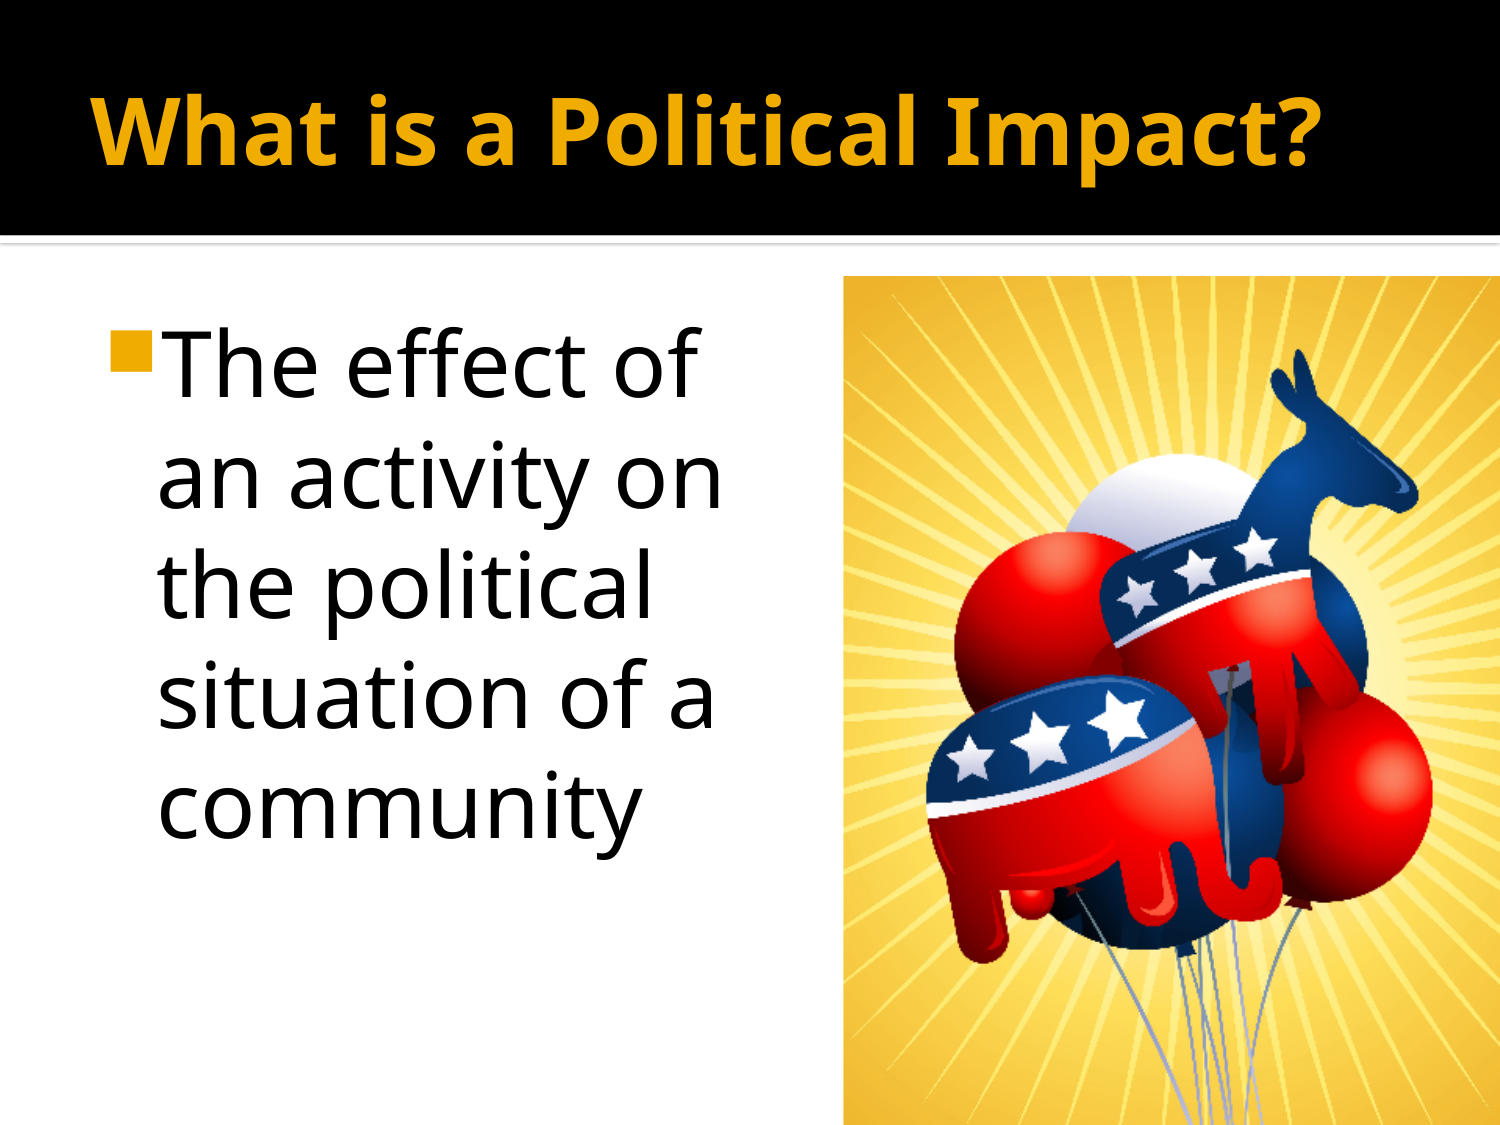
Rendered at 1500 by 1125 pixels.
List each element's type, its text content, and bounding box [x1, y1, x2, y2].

title What is a Political Impact? [75, 25, 1425, 231]
list The effect of an activity on the political situation of a community [75, 291, 825, 1075]
picture [838, 276, 1500, 1125]
